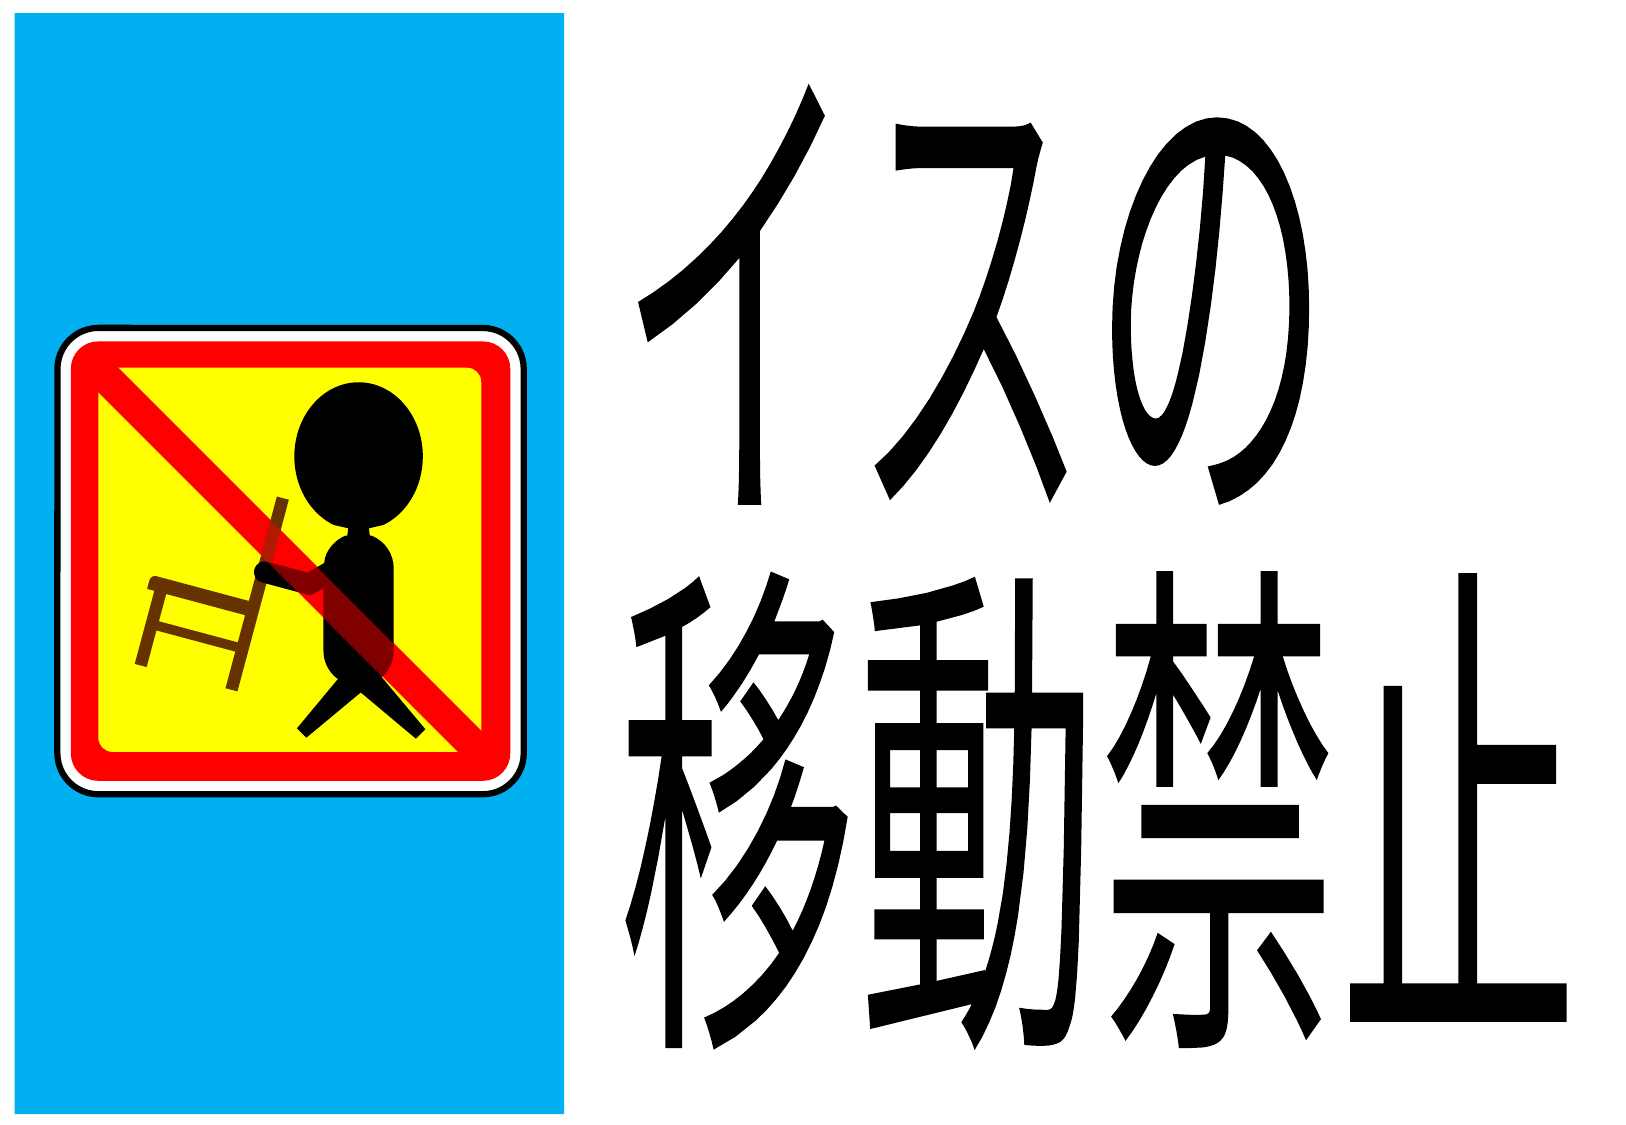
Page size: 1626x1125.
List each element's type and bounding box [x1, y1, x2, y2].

text_box [57, 327, 524, 795]
text_box [12, 11, 566, 1116]
